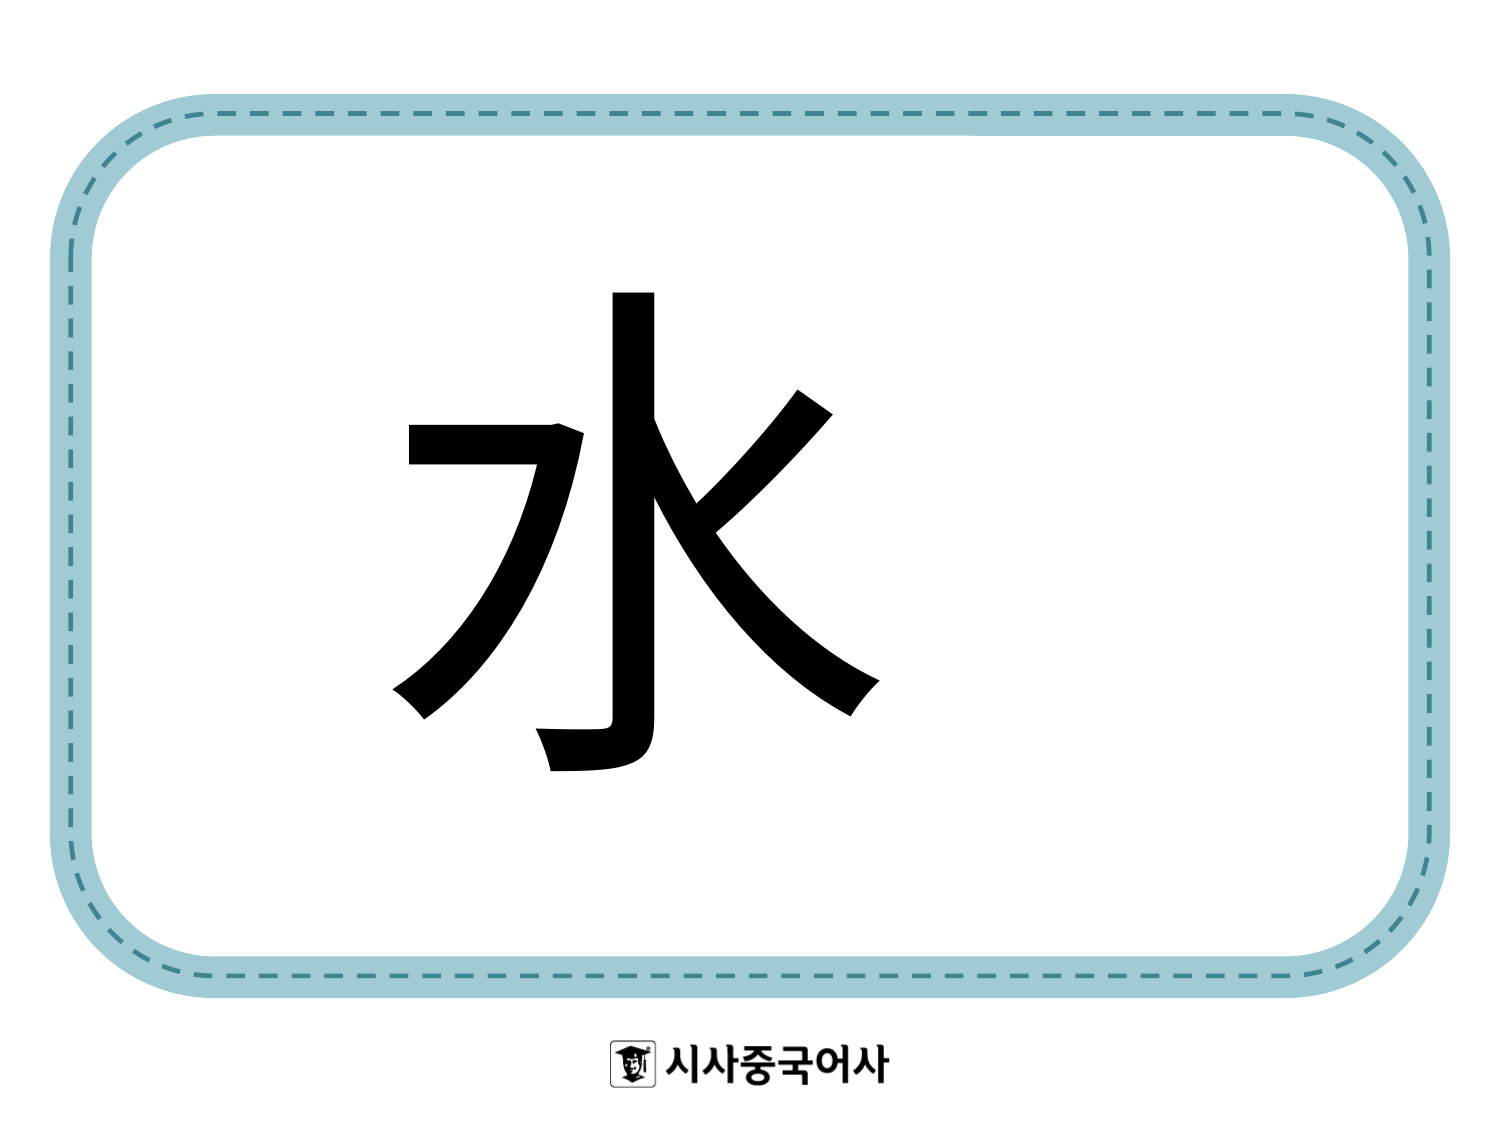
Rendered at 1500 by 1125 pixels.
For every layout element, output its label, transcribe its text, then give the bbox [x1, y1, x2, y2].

picture [602, 1034, 898, 1094]
text_box 水 [145, 189, 1354, 853]
